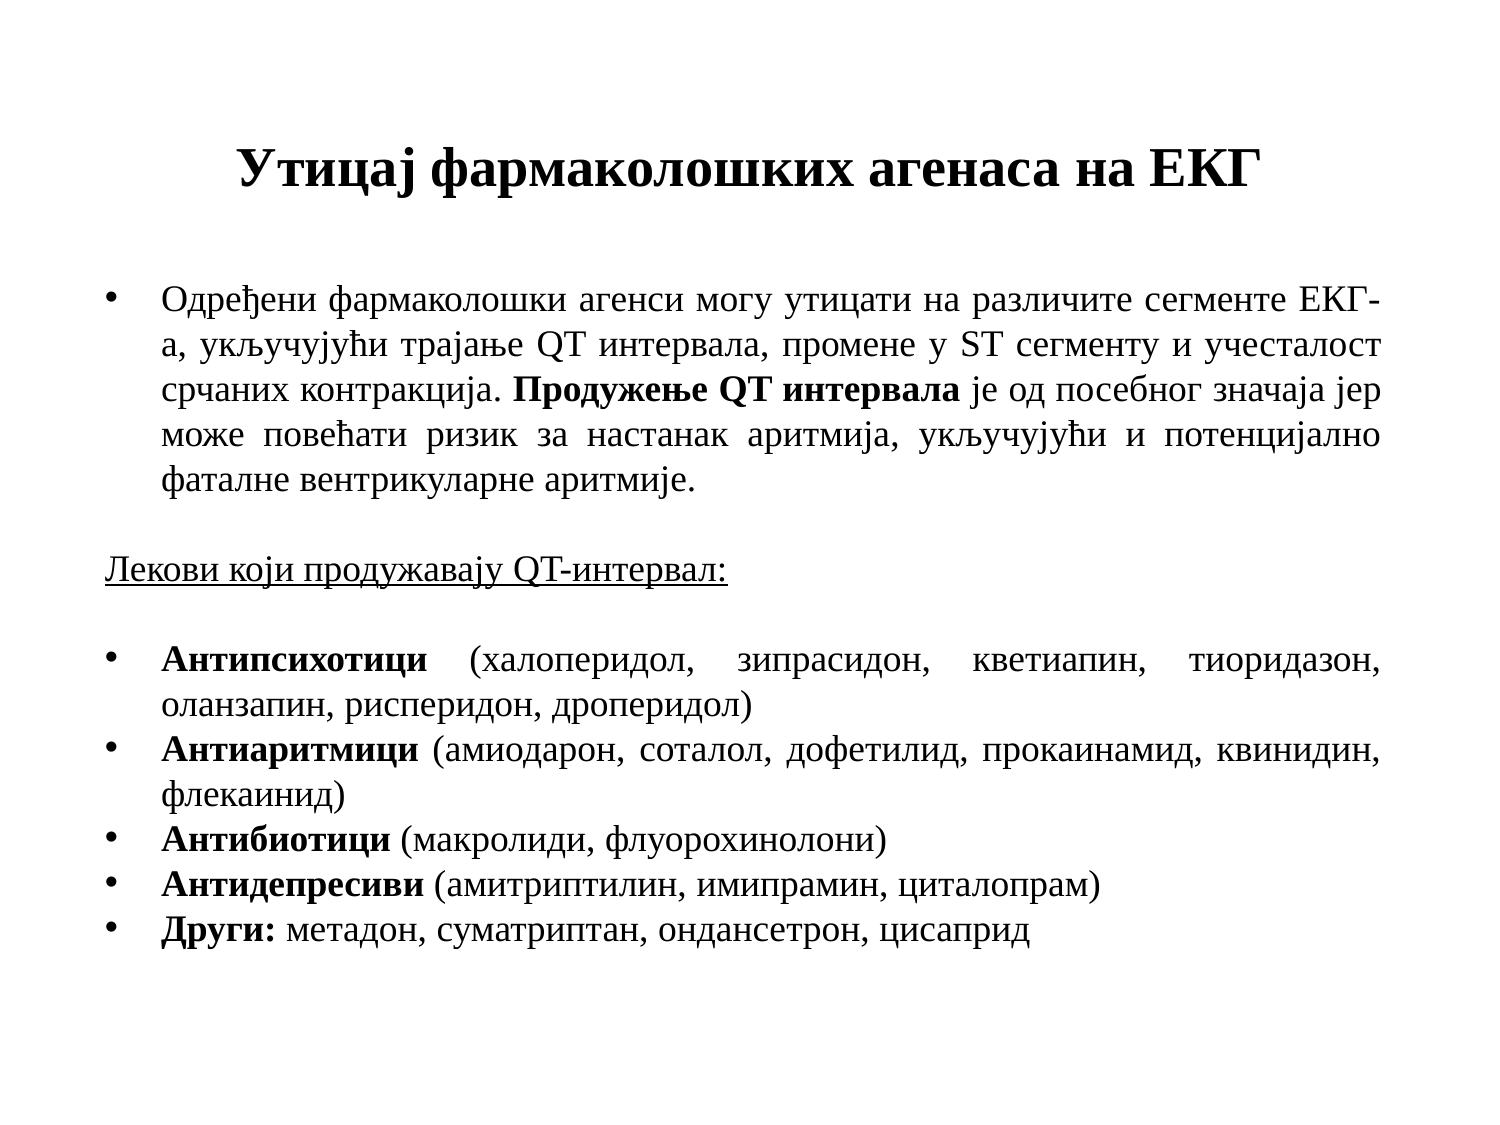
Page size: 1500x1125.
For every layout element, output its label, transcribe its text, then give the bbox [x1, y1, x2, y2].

title Утицај фармаколошких агенаса на ЕКГ [103, 59, 1397, 266]
text_box Одређени фармаколошки агенси могу утицати на различите сегменте ЕКГ-а, укључујући трајање QT интервала, промене у ST сегменту и учесталост срчаних контракција. Продужење QT интервала је од посебног значаја јер може повећати ризик за настанак аритмија, укључујући и потенцијално фаталне вентрикуларне аритмије. Лекови који продужавају QT-интервал: Антипсихотици (халоперидол, зипрасидон, кветиапин, тиоридазон, оланзапин, рисперидон, дроперидол) Антиаритмици (амиодарон, соталол, дофетилид, прокаинамид, квинидин, флекаинид) Антибиотици (макролиди, флуорохинолони) Антидепресиви (амитриптилин, имипрамин, циталопрам) Други: метадон, суматриптан, ондансетрон, цисаприд [89, 266, 1397, 1057]
text_box [53, 249, 824, 336]
